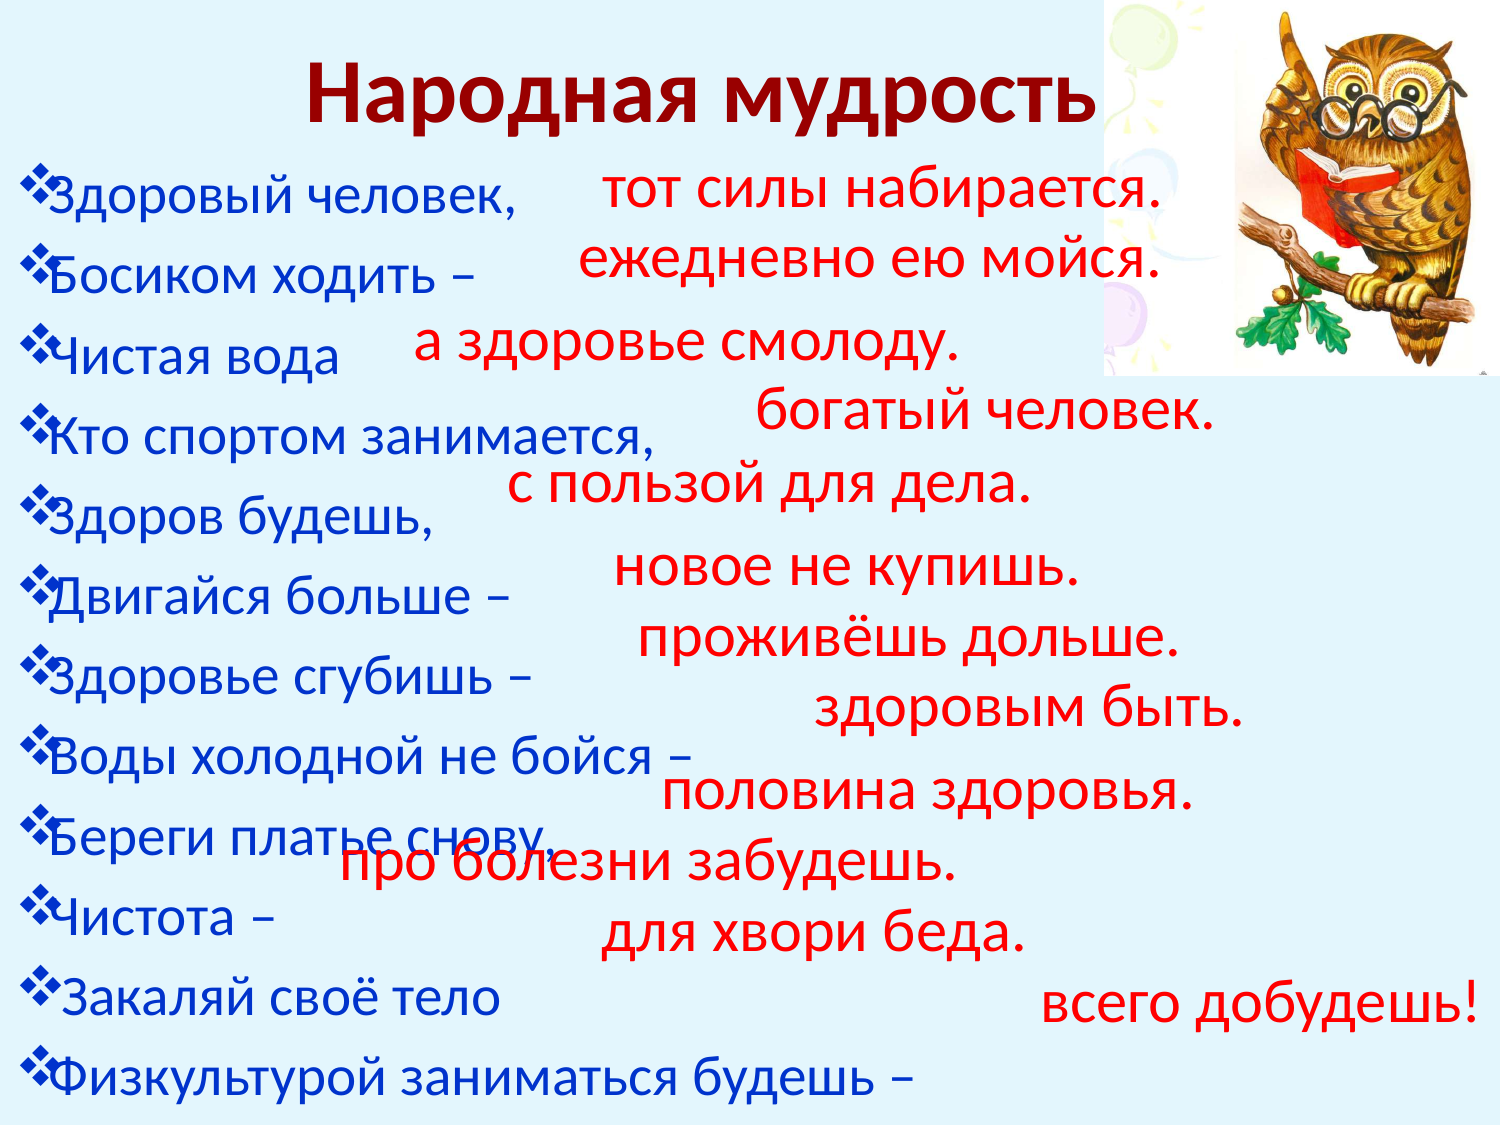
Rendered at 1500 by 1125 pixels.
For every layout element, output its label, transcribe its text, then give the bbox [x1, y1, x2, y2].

picture [1104, 0, 1500, 377]
text_box ежедневно ею мойся. [563, 208, 1099, 298]
text_box новое не купишь. [598, 515, 1097, 605]
subtitle Здоровый человек, Босиком ходить – Чистая вода Кто спортом занимается, Здоров будешь, Двигайся больше – Здоровье сгубишь – Воды холодной не бойся – Береги платье снову, Чистота – Закаляй своё тело Физкультурой заниматься будешь – [0, 149, 1034, 1125]
text_box с пользой для дела. [492, 432, 1049, 523]
text_box про болезни забудешь. [324, 810, 1046, 901]
text_box всего добудешь! [1025, 952, 1498, 1042]
text_box тот силы набирается. [587, 137, 1099, 208]
text_box здоровым быть. [799, 656, 1261, 747]
text_box богатый человек. [740, 314, 1246, 450]
title Народная мудрость [64, 0, 1102, 149]
text_box проживёшь дольше. [623, 586, 1197, 676]
text_box половина здоровья. [646, 739, 1211, 830]
text_box а здоровье смолоду. [398, 290, 977, 381]
text_box для хвори беда. [586, 901, 1043, 972]
